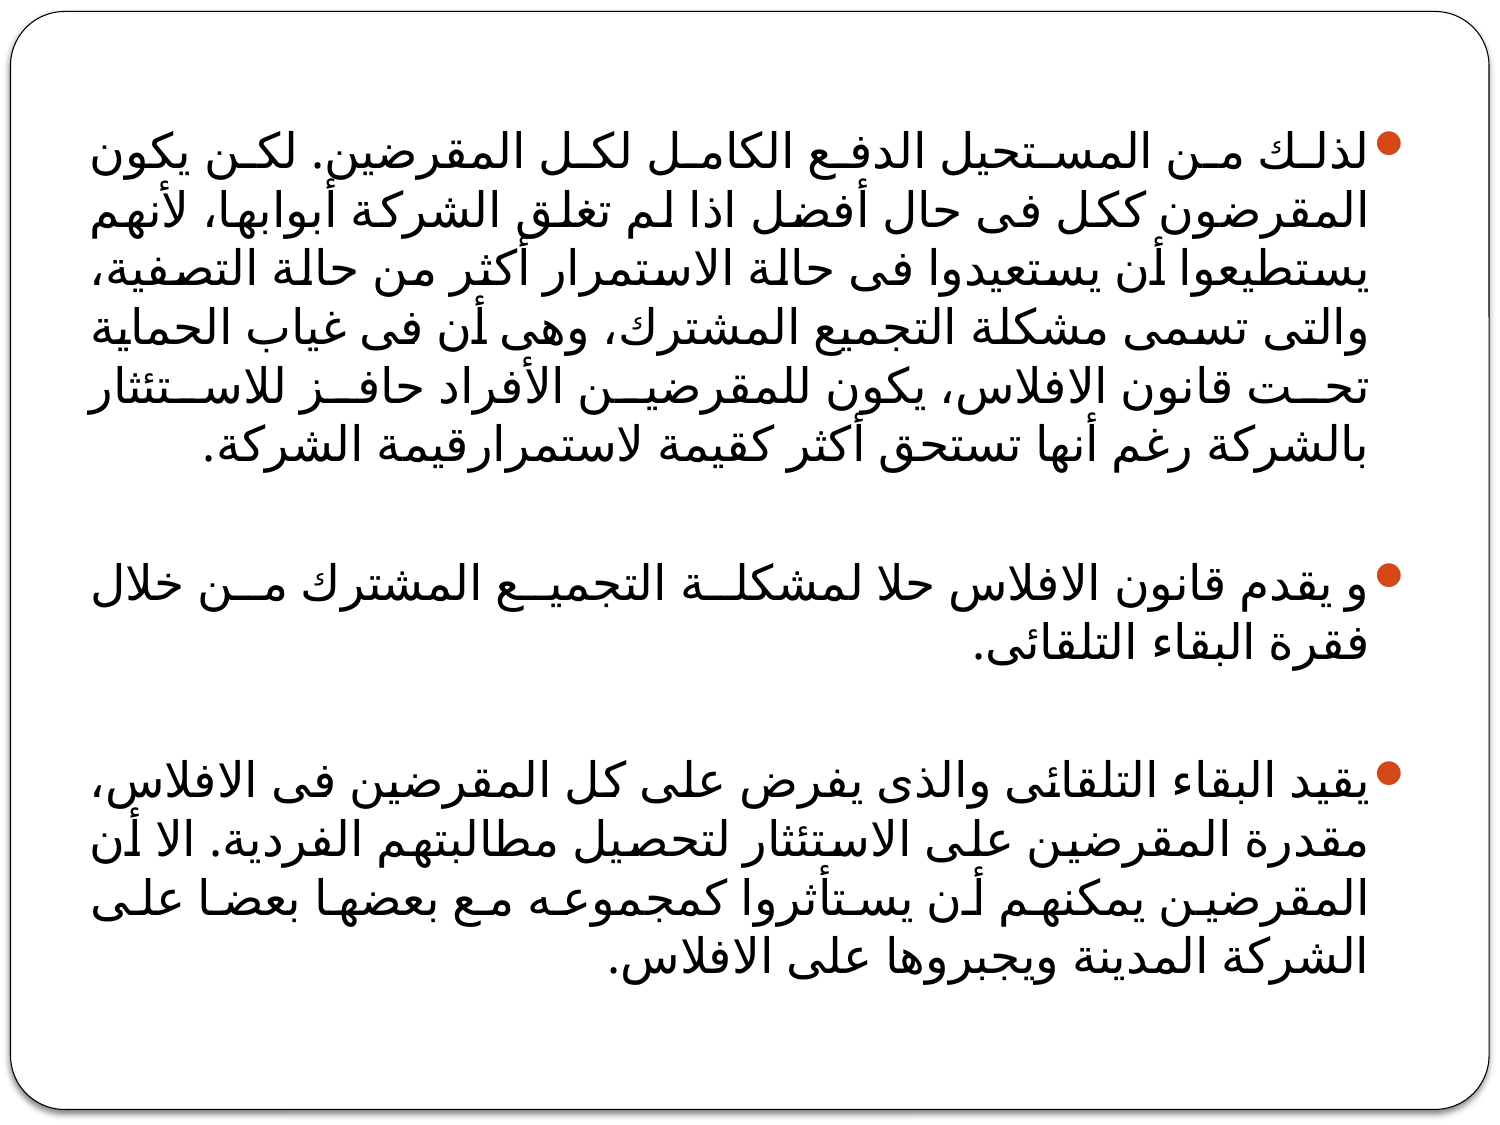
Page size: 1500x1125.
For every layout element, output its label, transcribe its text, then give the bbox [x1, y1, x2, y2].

list لذلك من المستحيل الدفع الكامل لكل المقرضين. لكن يكون المقرضون ككل فى حال أفضل اذا لم تغلق الشركة أبوابها، لأنهم يستطيعوا أن يستعيدوا فى حالة الاستمرار أكثر من حالة التصفية، والتى تسمى مشكلة التجميع المشترك، وهى أن فى غياب الحماية تحت قانون الافلاس، يكون للمقرضين الأفراد حافز للاستئثار بالشركة رغم أنها تستحق أكثر كقيمة لاستمرارقيمة الشركة. و يقدم قانون الافلاس حلا لمشكلة التجميع المشترك من خلال فقرة البقاء التلقائى. يقيد البقاء التلقائى والذى يفرض على كل المقرضين فى الافلاس، مقدرة المقرضين على الاستئثار لتحصيل مطالبتهم الفردية. الا أن المقرضين يمكنهم أن يستأثروا كمجموعه مع بعضها بعضا على الشركة المدينة ويجبروها على الافلاس. [75, 112, 1425, 1025]
